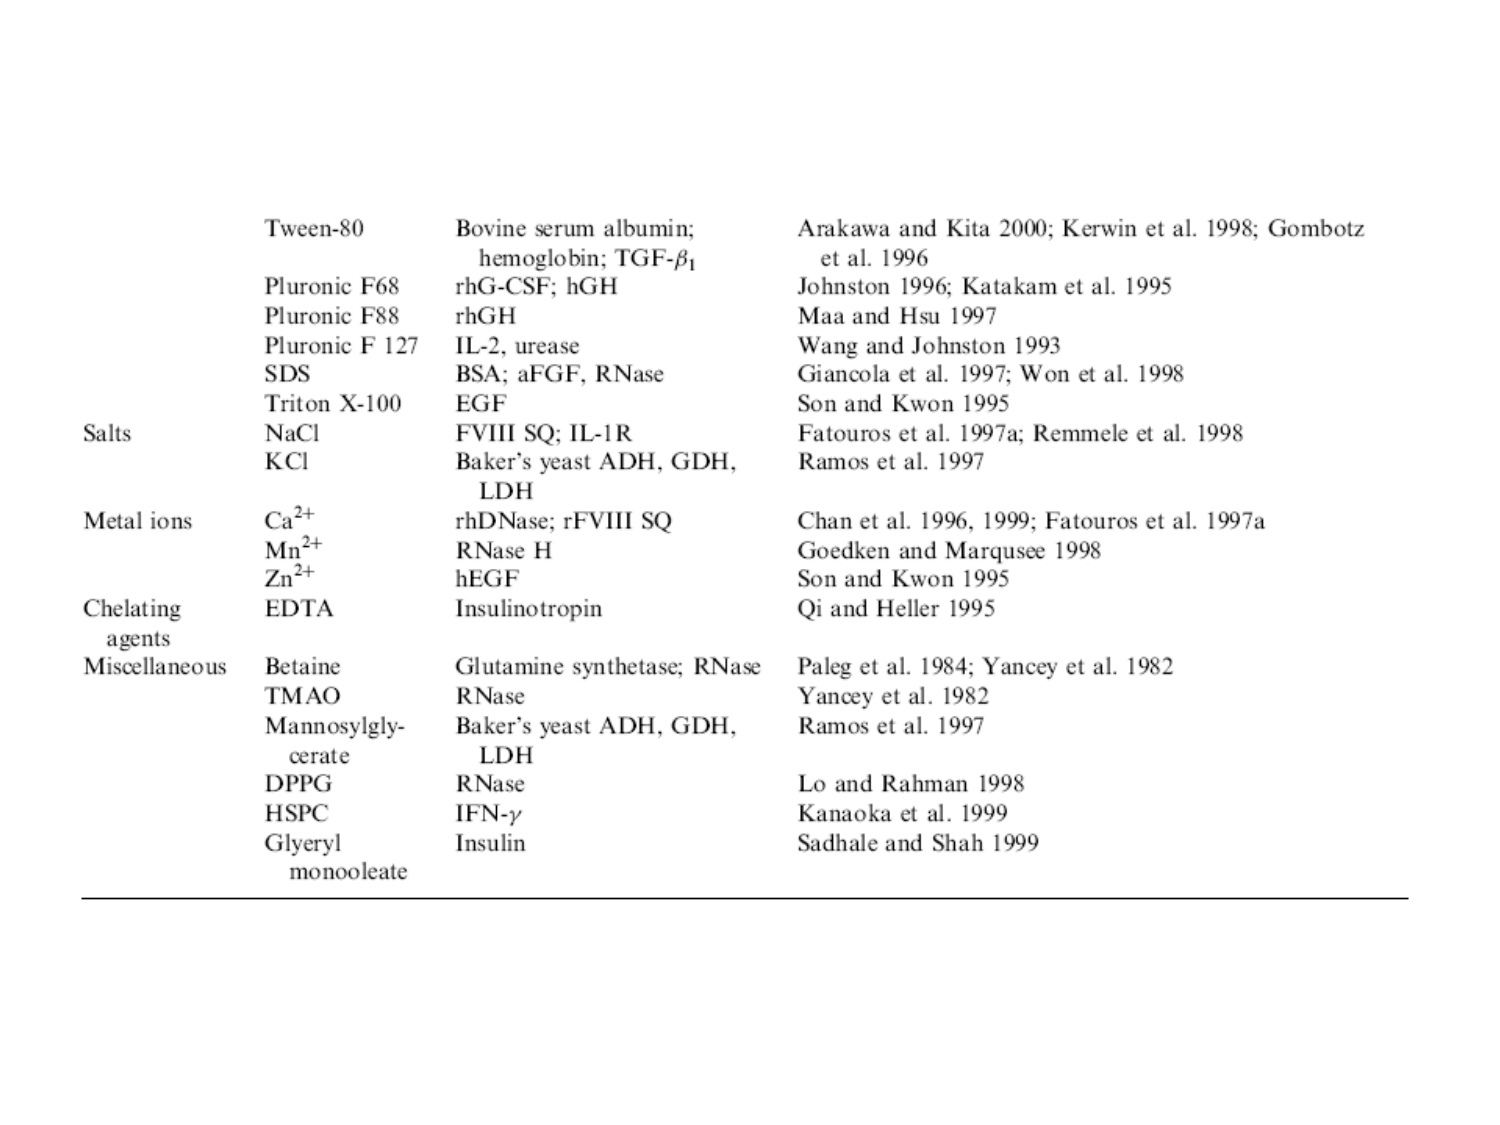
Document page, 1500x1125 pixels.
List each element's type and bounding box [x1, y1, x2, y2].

picture [63, 191, 1437, 934]
